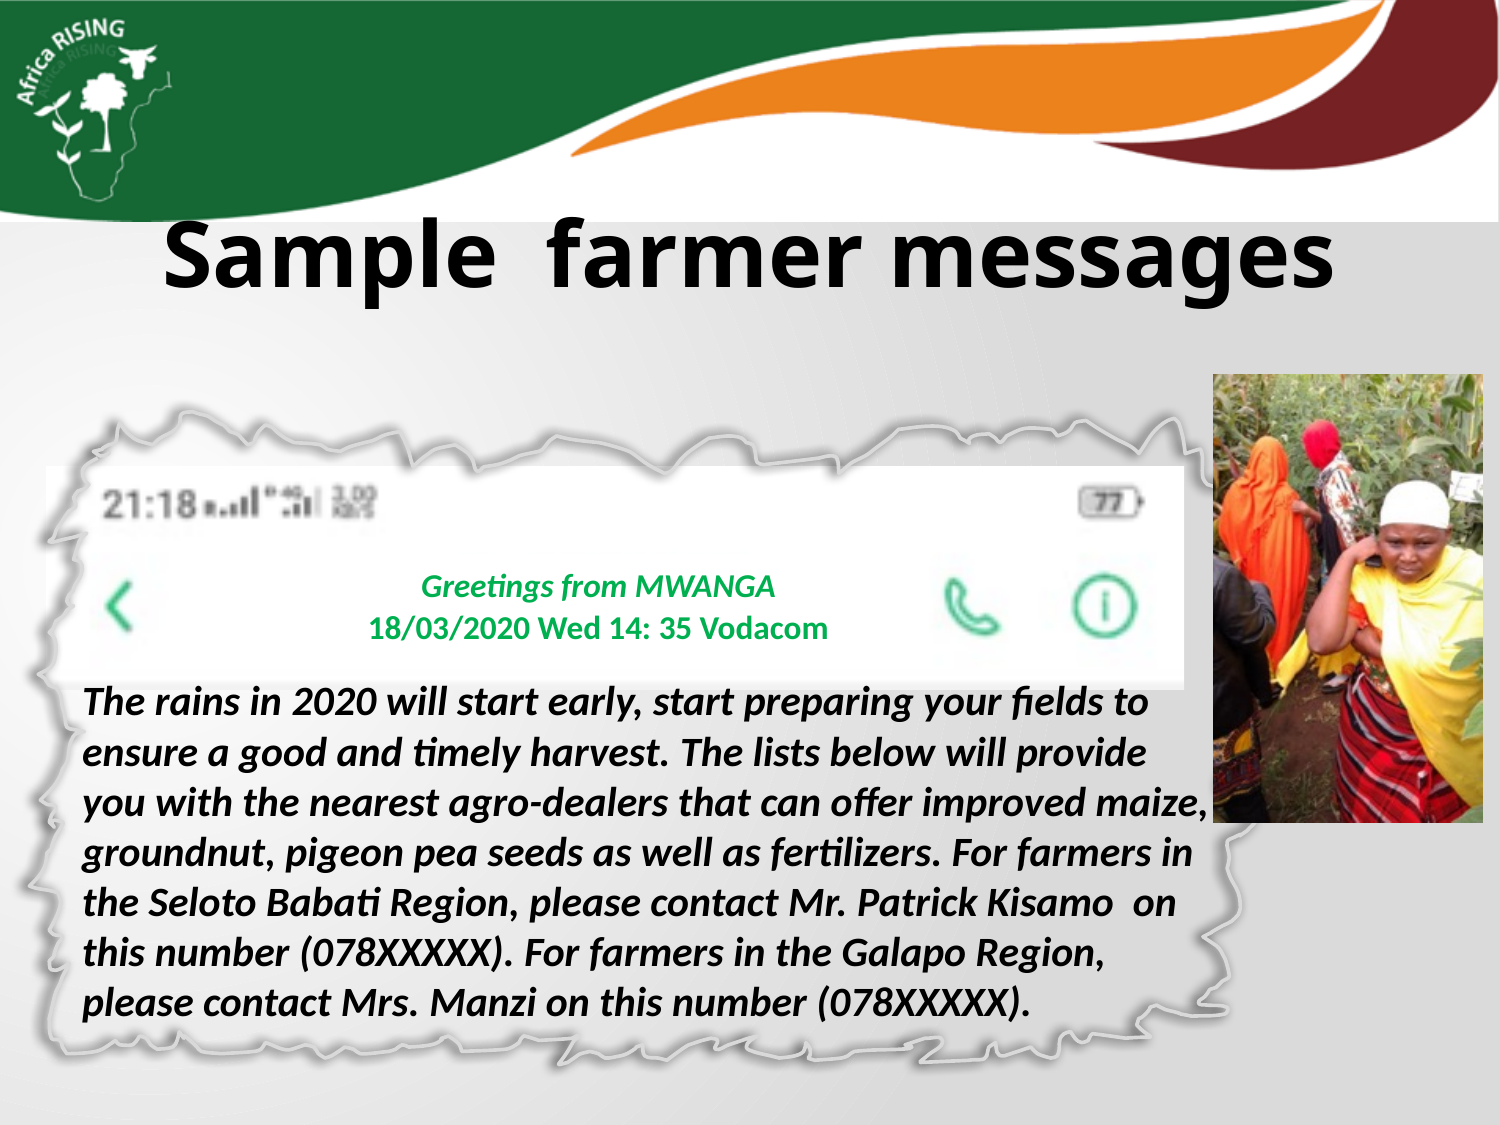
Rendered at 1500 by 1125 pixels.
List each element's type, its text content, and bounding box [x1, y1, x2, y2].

picture [0, 0, 1499, 188]
text_box Sample farmer messages [0, 188, 1500, 327]
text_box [28, 411, 1272, 1066]
picture [1213, 373, 1483, 823]
